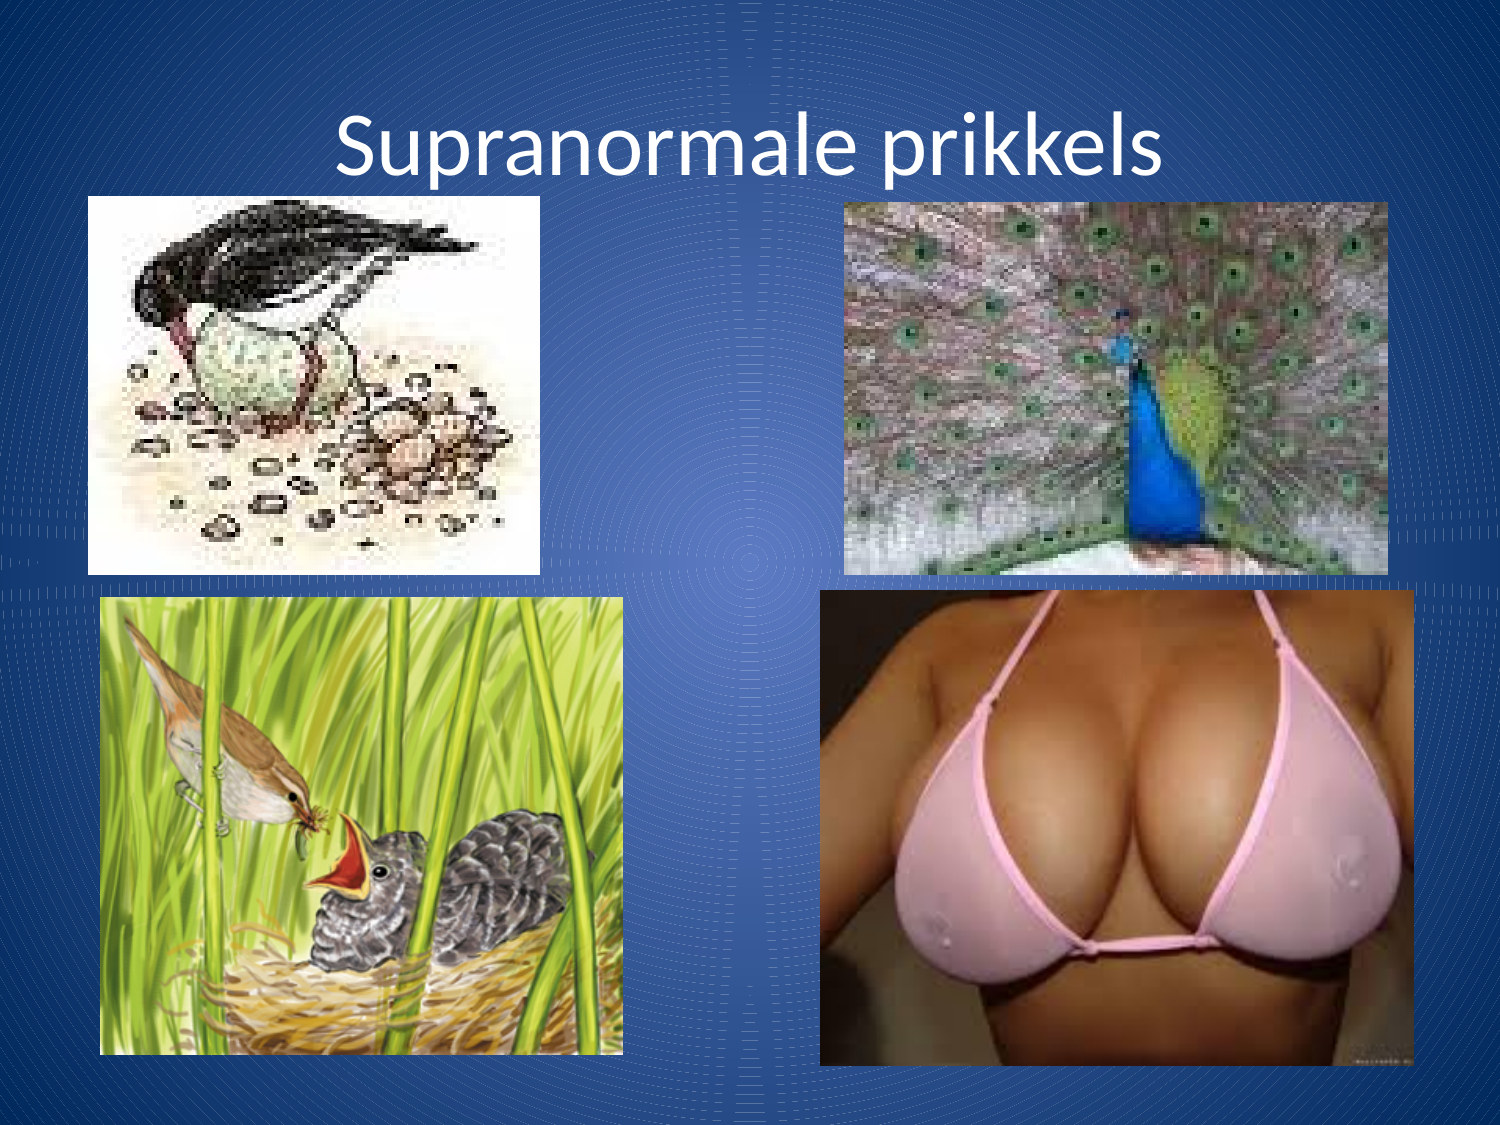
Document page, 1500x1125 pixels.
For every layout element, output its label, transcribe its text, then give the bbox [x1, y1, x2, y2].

picture [88, 196, 540, 575]
picture [820, 590, 1415, 1066]
title Supranormale prikkels [75, 45, 1425, 233]
picture [100, 597, 623, 1055]
picture [844, 202, 1388, 575]
